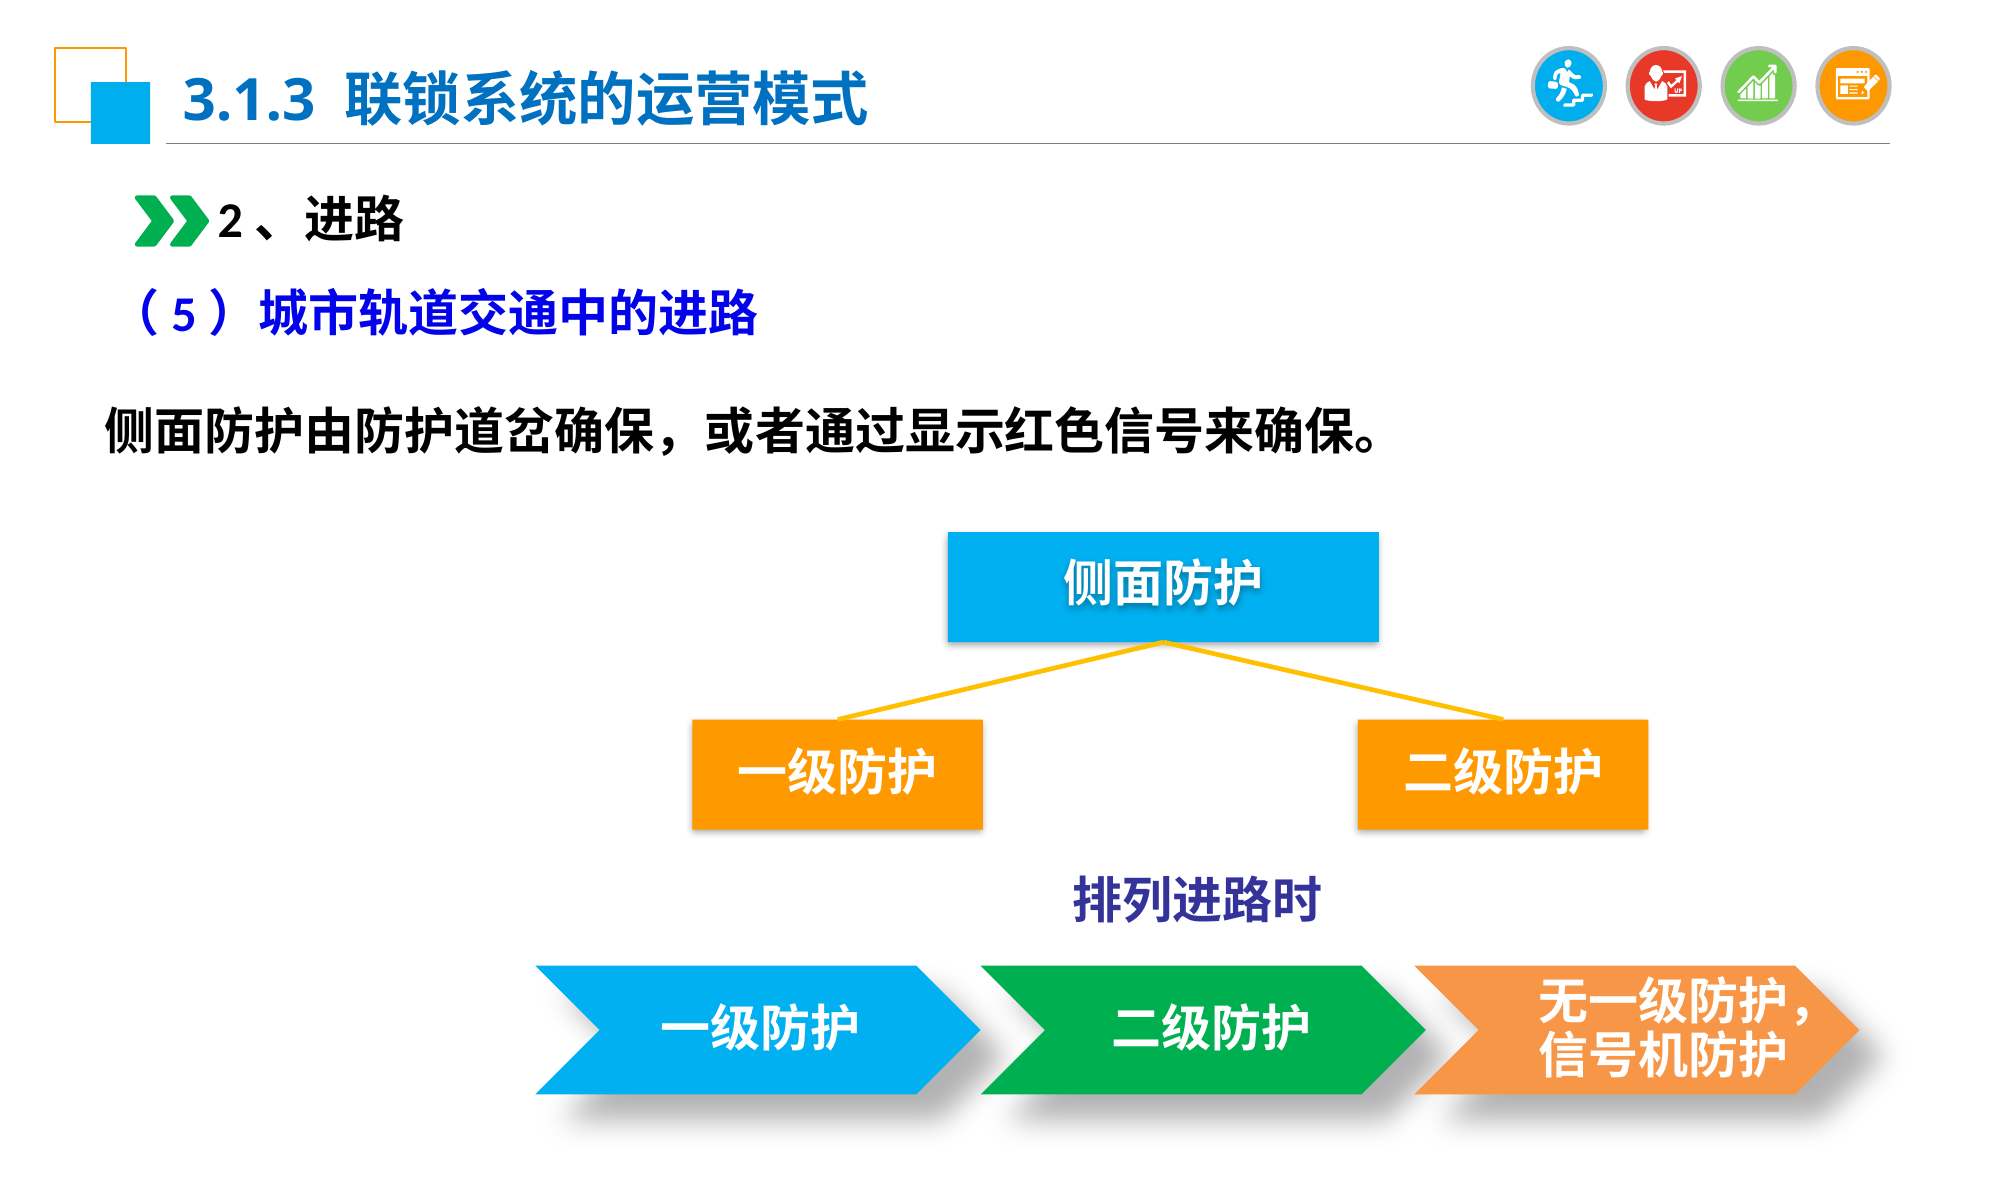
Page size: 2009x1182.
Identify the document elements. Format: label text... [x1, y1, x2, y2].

text_box （5）城市轨道交通中的进路 [94, 274, 774, 349]
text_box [947, 531, 1380, 640]
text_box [1163, 641, 1649, 830]
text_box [980, 965, 1412, 1095]
text_box 3.1.3 联锁系统的运营模式 [162, 51, 890, 142]
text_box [1413, 965, 1860, 1095]
text_box 侧面防护由防护道岔确保，或者通过显示红色信号来确保。 [89, 391, 1907, 467]
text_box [535, 965, 979, 1095]
text_box 排列进路时 [523, 860, 1872, 936]
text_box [136, 180, 416, 257]
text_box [692, 641, 1162, 830]
